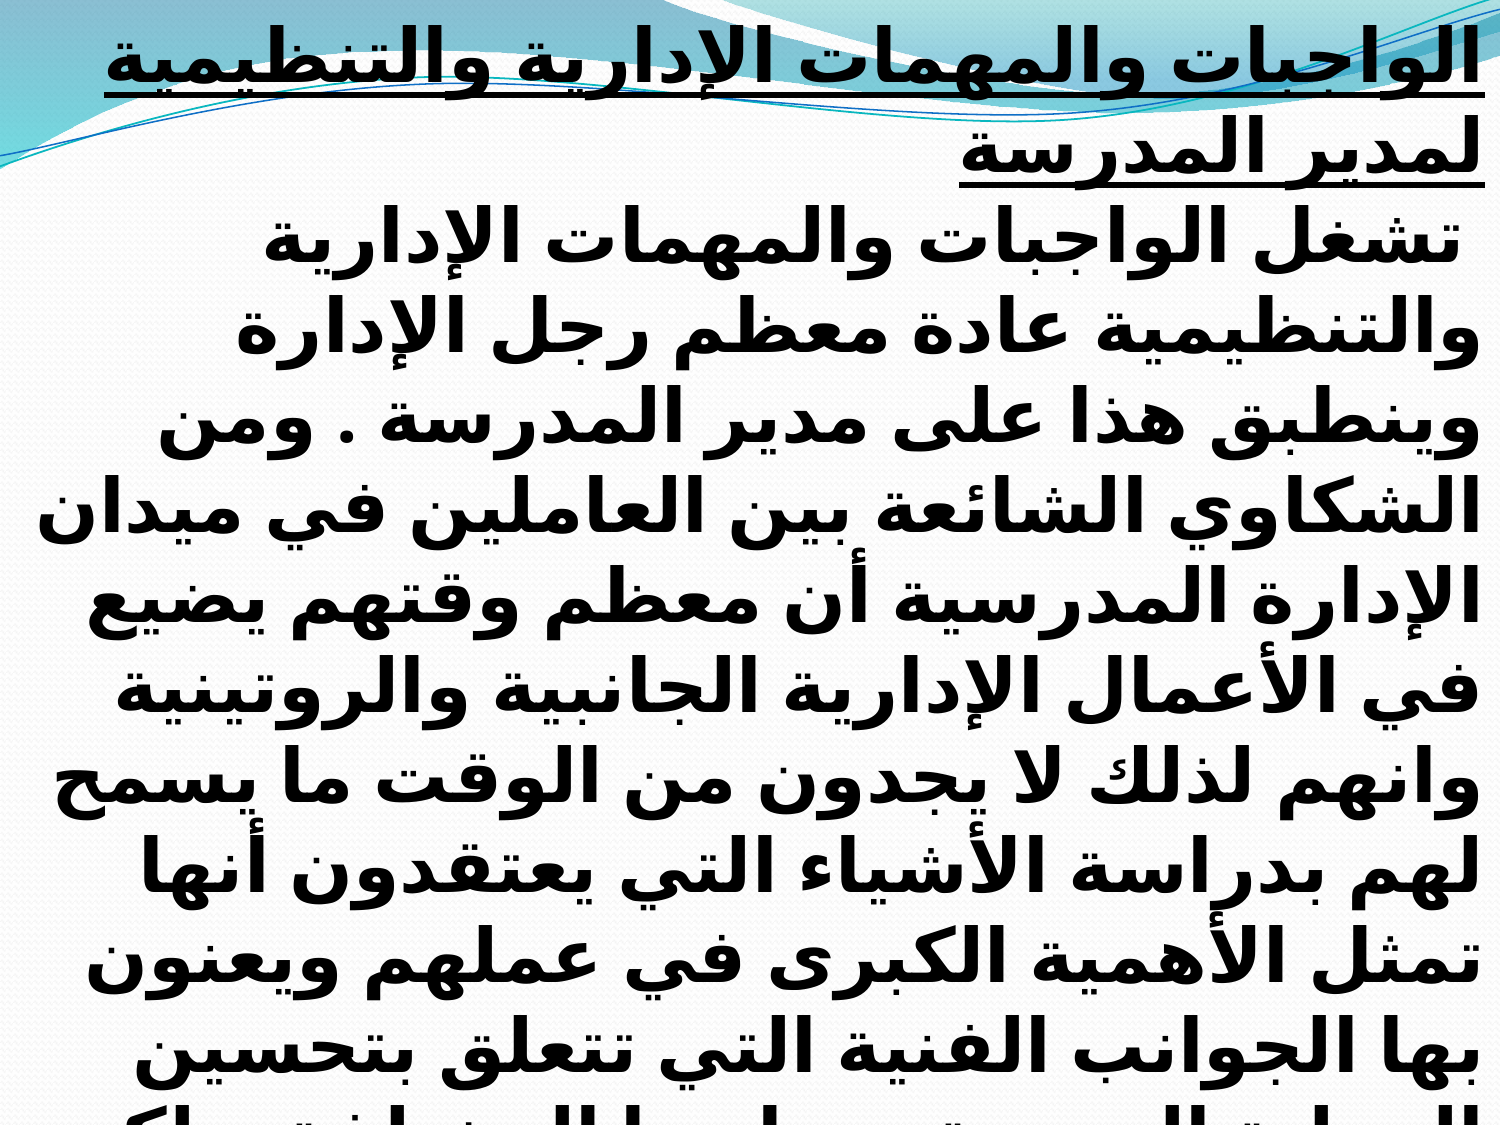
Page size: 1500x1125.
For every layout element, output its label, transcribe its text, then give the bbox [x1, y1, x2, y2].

text_box الواجبات والمهمات الإدارية والتنظيمية لمدير المدرسة تشغل الواجبات والمهمات الإدارية والتنظيمية عادة معظم رجل الإدارة وينطبق هذا على مدير المدرسة . ومن الشكاوي الشائعة بين العاملين في ميدان الإدارة المدرسية أن معظم وقتهم يضيع في الأعمال الإدارية الجانبية والروتينية وانهم لذلك لا يجدون من الوقت ما يسمح لهم بدراسة الأشياء التي يعتقدون أنها تمثل الأهمية الكبرى في عملهم ويعنون بها الجوانب الفنية التي تتعلق بتحسين العملية التربوية بجوانبها المختلفة. ولكي يحقق مدير المدرسة وظائفه الإدارية أن يقوم بالمهمات والواجبات الآتية:- [0, 0, 1500, 1125]
